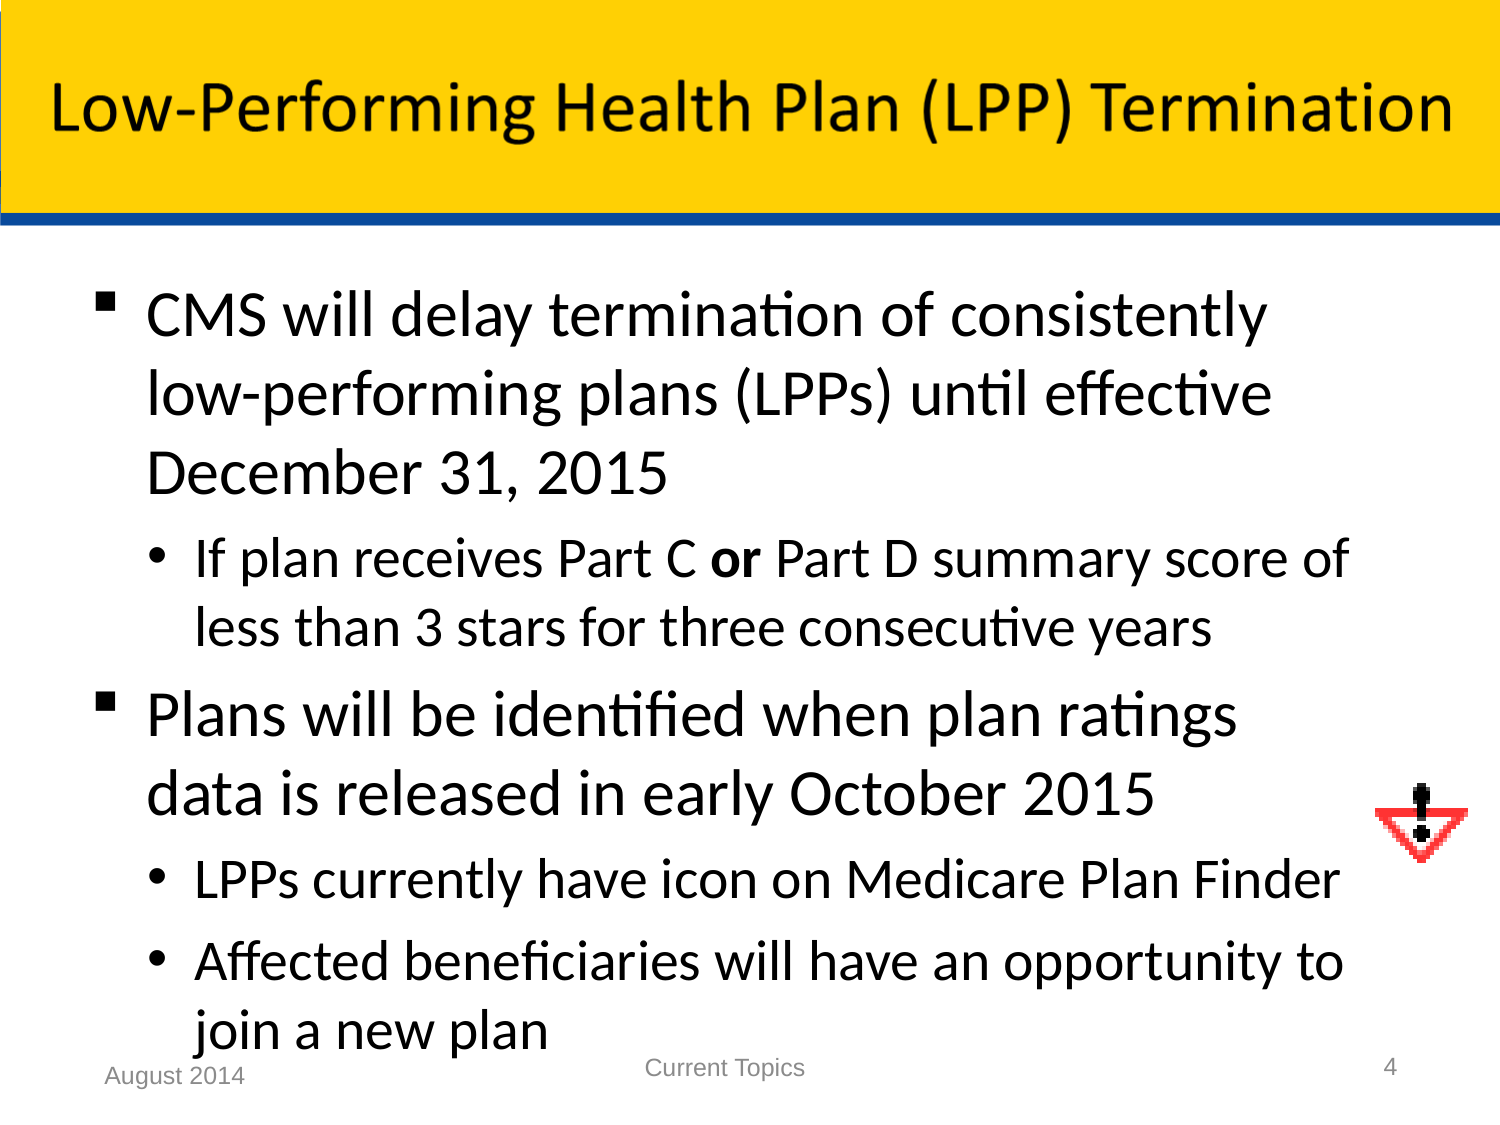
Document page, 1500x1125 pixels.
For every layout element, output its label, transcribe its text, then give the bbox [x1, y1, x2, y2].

picture [0, 0, 1500, 227]
picture [1349, 762, 1490, 890]
list CMS will delay termination of consistently low-performing plans (LPPs) until effective December 31, 2015 If plan receives Part C or Part D summary score of less than 3 stars for three consecutive years Plans will be identified when plan ratings data is released in early October 2015 LPPs currently have icon on Medicare Plan Finder Affected beneficiaries will have an opportunity to join a new plan [75, 262, 1375, 1075]
